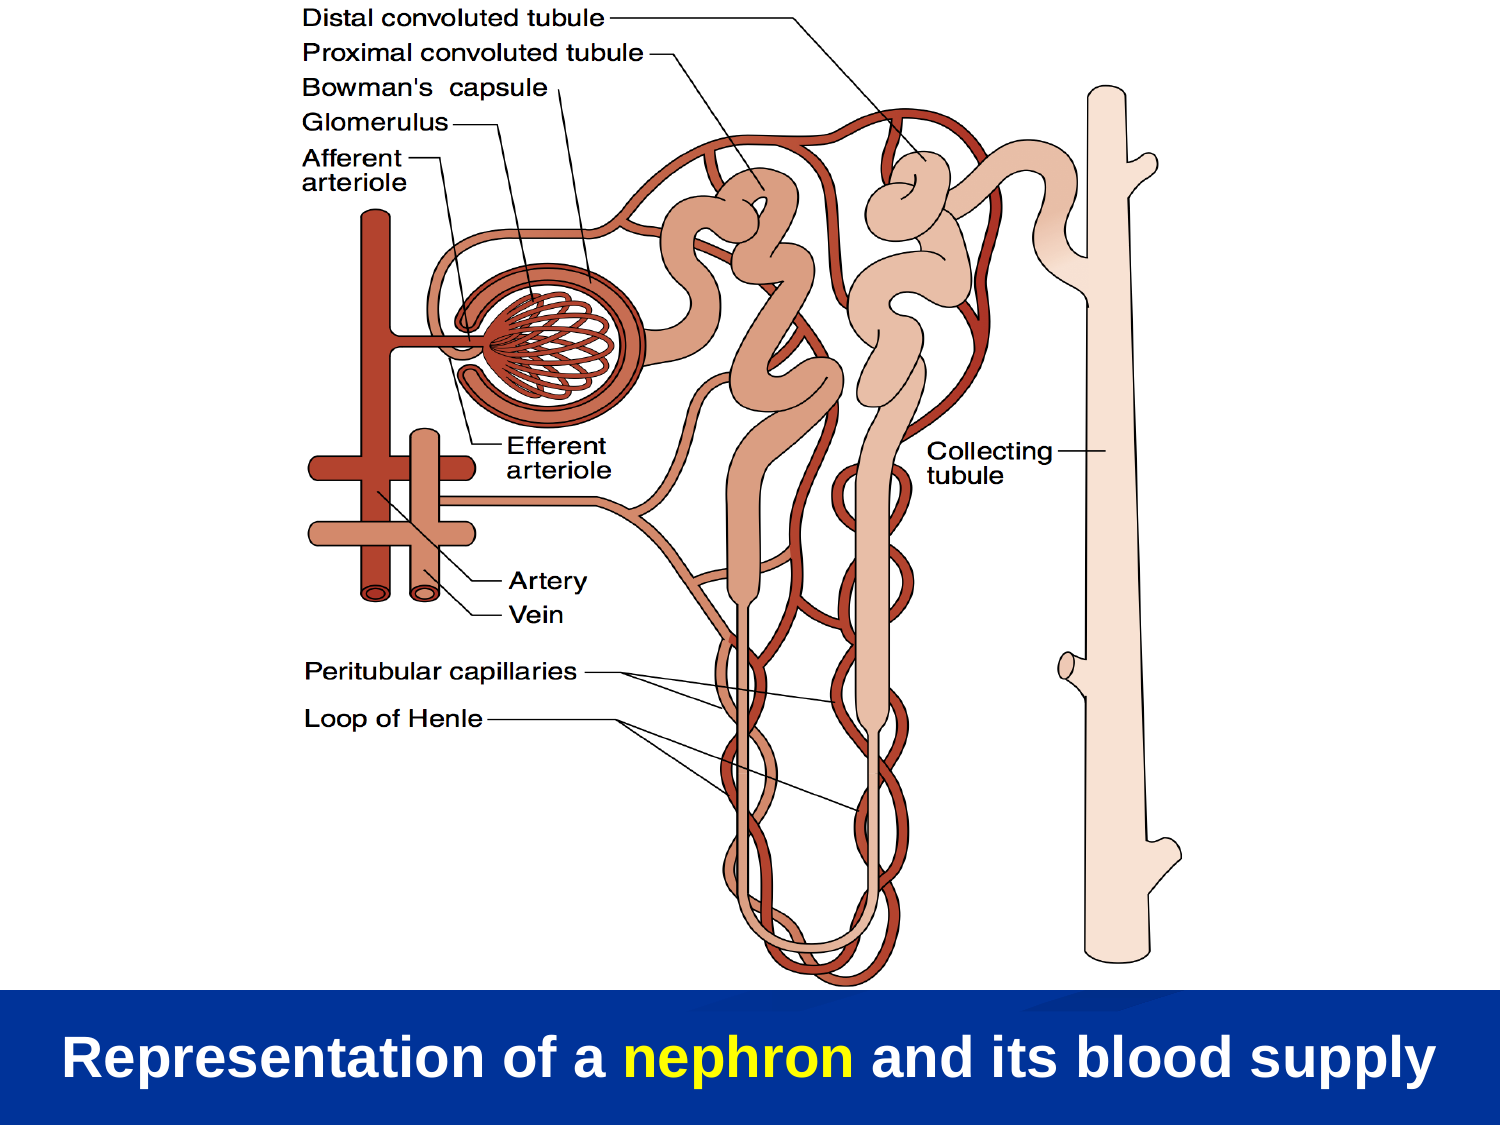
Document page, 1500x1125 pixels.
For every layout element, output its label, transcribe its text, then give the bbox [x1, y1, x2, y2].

picture [0, 0, 1500, 990]
text_box Representation of a nephron and its blood supply [0, 1011, 1500, 1125]
